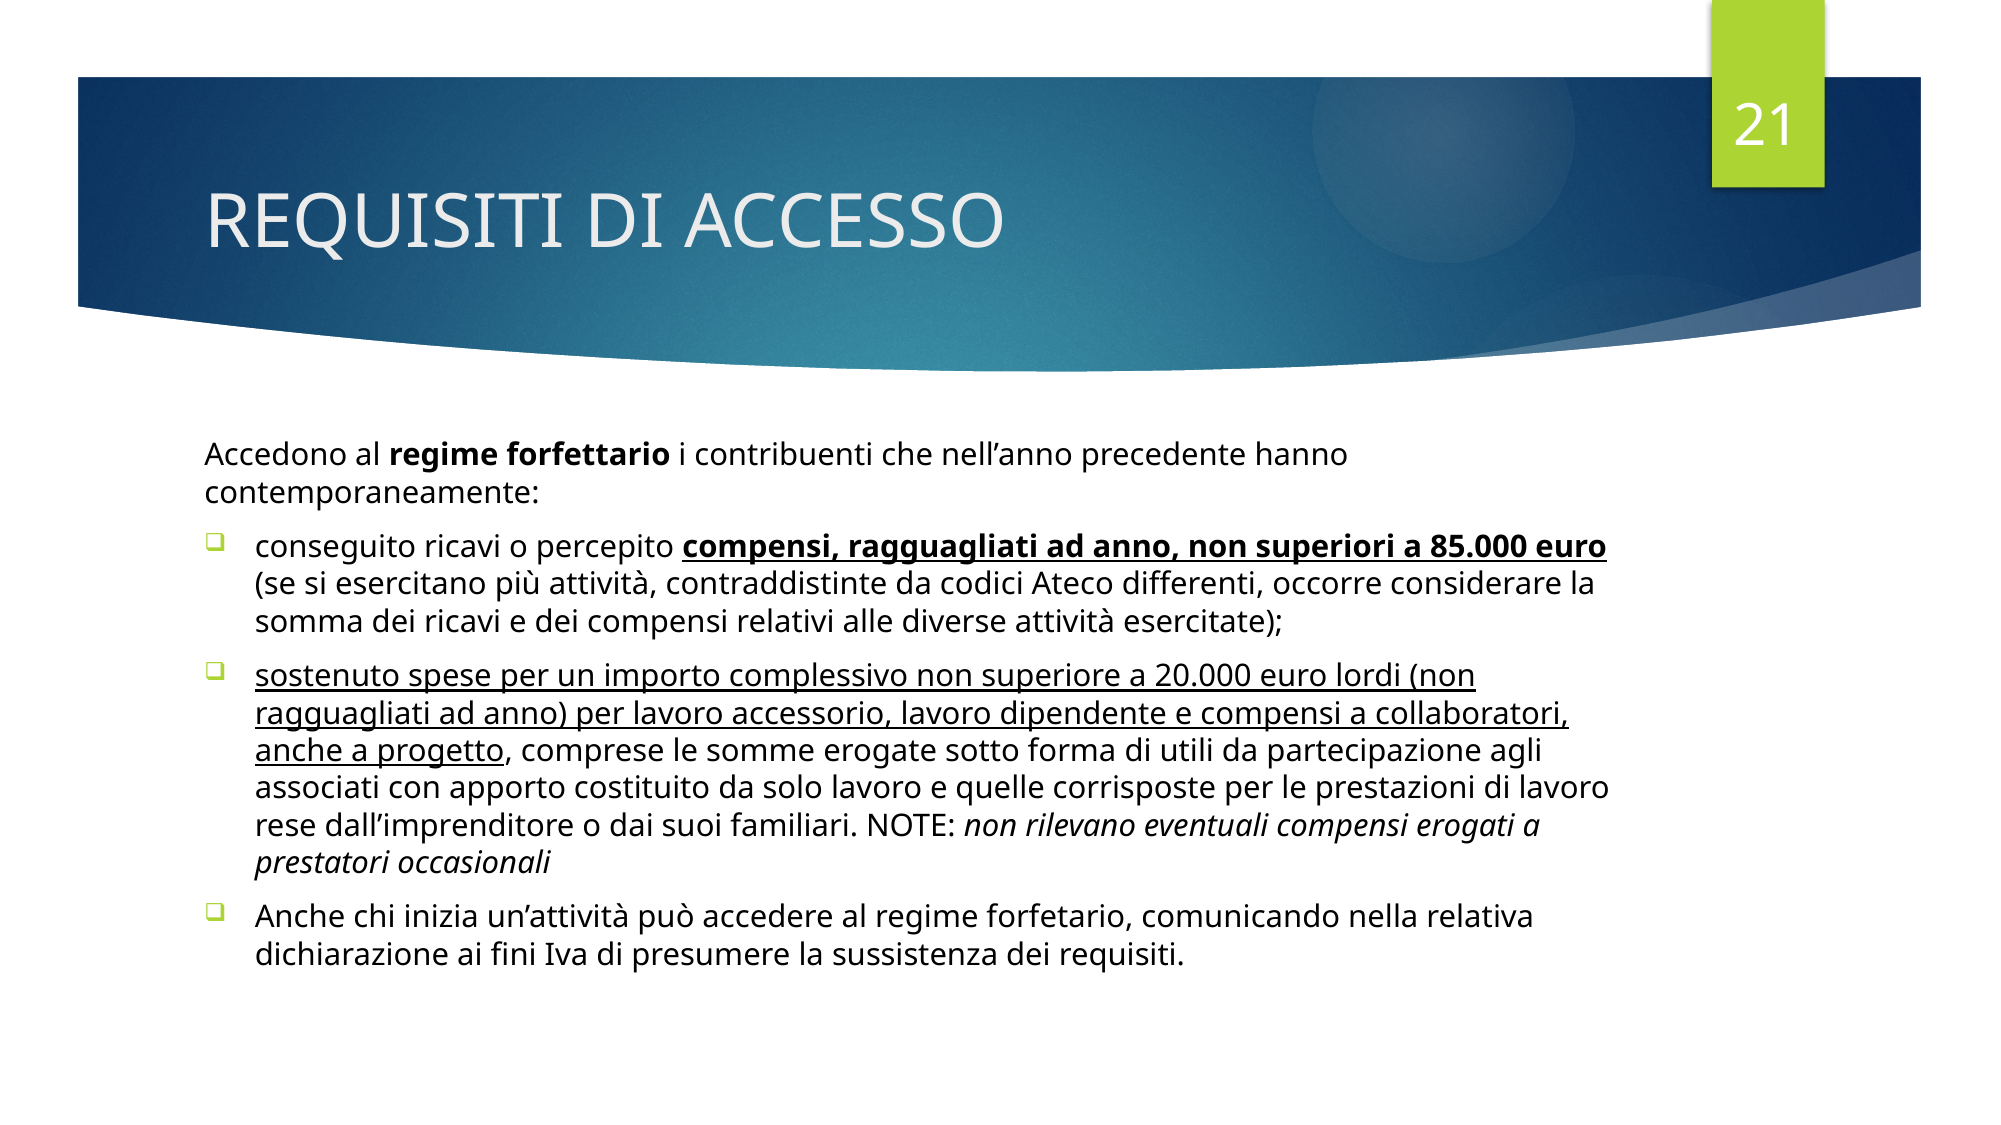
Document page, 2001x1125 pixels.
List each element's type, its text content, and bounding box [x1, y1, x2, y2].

slide_number 21 [1698, 48, 1836, 175]
list Accedono al regime forfettario i contribuenti che nell’anno precedente hanno contemporaneamente: conseguito ricavi o percepito compensi, ragguagliati ad anno, non superiori a 85.000 euro (se si esercitano più attività, contraddistinte da codici Ateco differenti, occorre considerare la somma dei ricavi e dei compensi relativi alle diverse attività esercitate); sostenuto spese per un importo complessivo non superiore a 20.000 euro lordi (non ragguagliati ad anno) per lavoro accessorio, lavoro dipendente e compensi a collaboratori, anche a progetto, comprese le somme erogate sotto forma di utili da partecipazione agli associati con apporto costituito da solo lavoro e quelle corrisposte per le prestazioni di lavoro rese dall’imprenditore o dai suoi familiari. NOTE: non rilevano eventuali compensi erogati a prestatori occasionali Anche chi inizia un’attività può accedere al regime forfetario, comunicando nella relativa dichiarazione ai fini Iva di presumere la sussistenza dei requisiti. [189, 427, 1627, 988]
title REQUISITI DI ACCESSO [189, 159, 1627, 276]
